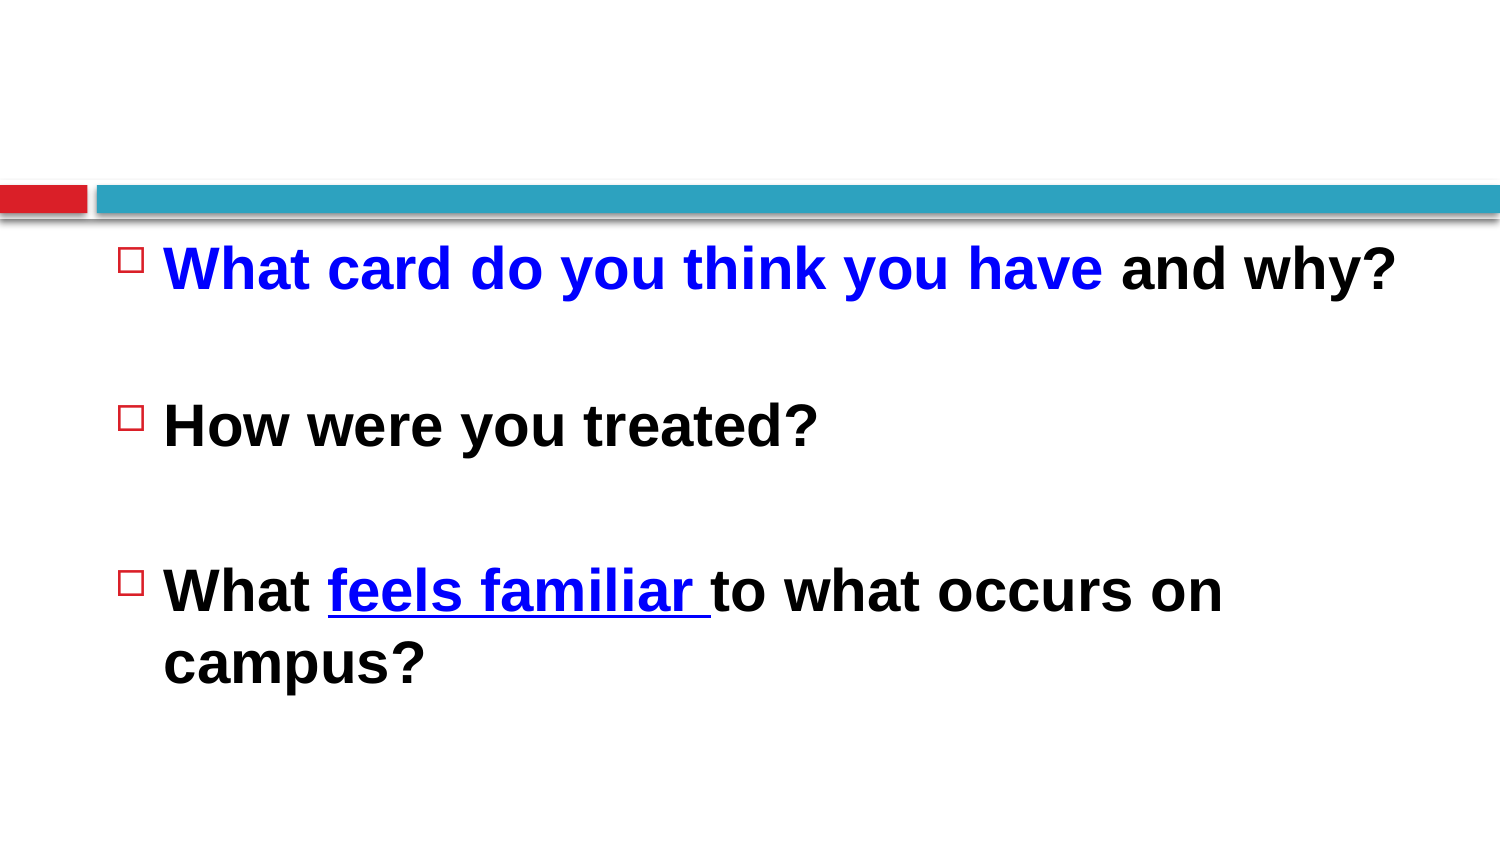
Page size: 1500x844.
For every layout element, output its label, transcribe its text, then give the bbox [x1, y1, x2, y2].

list What card do you think you have and why? How were you treated? What feels familiar to what occurs on campus? [100, 221, 1438, 754]
